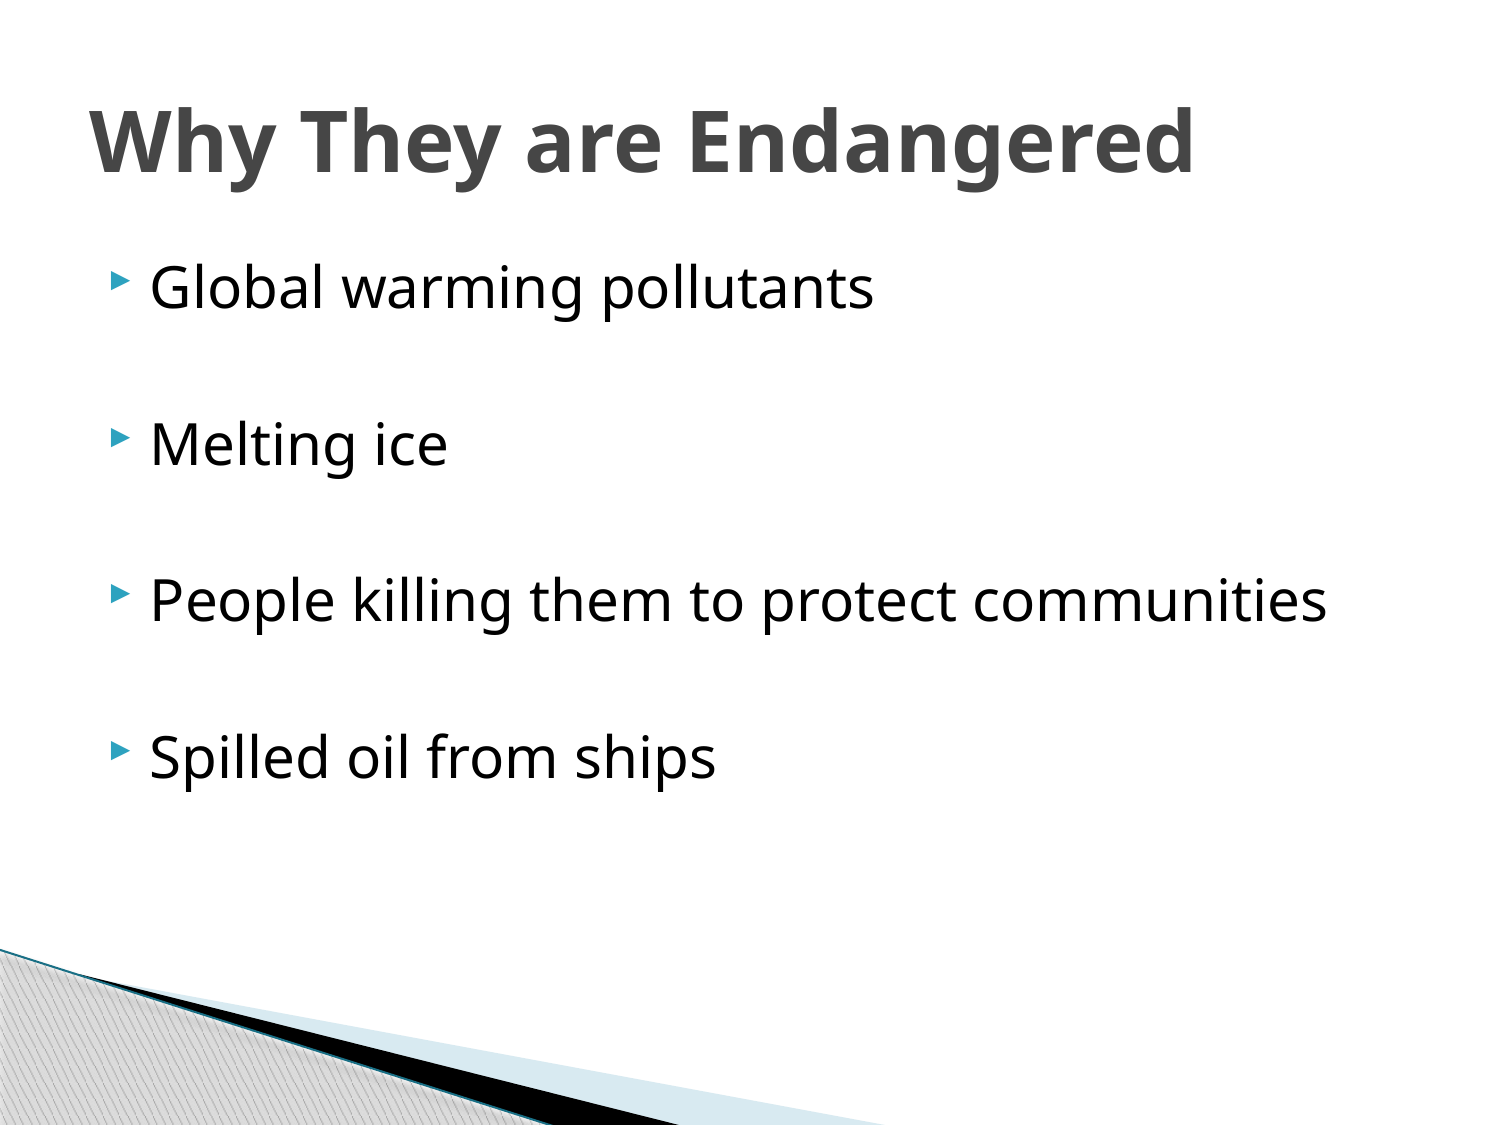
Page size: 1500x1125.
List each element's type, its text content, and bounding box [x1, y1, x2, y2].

list Global warming pollutants Melting ice People killing them to protect communities Spilled oil from ships [75, 243, 1425, 986]
title Why They are Endangered [75, 45, 1425, 233]
